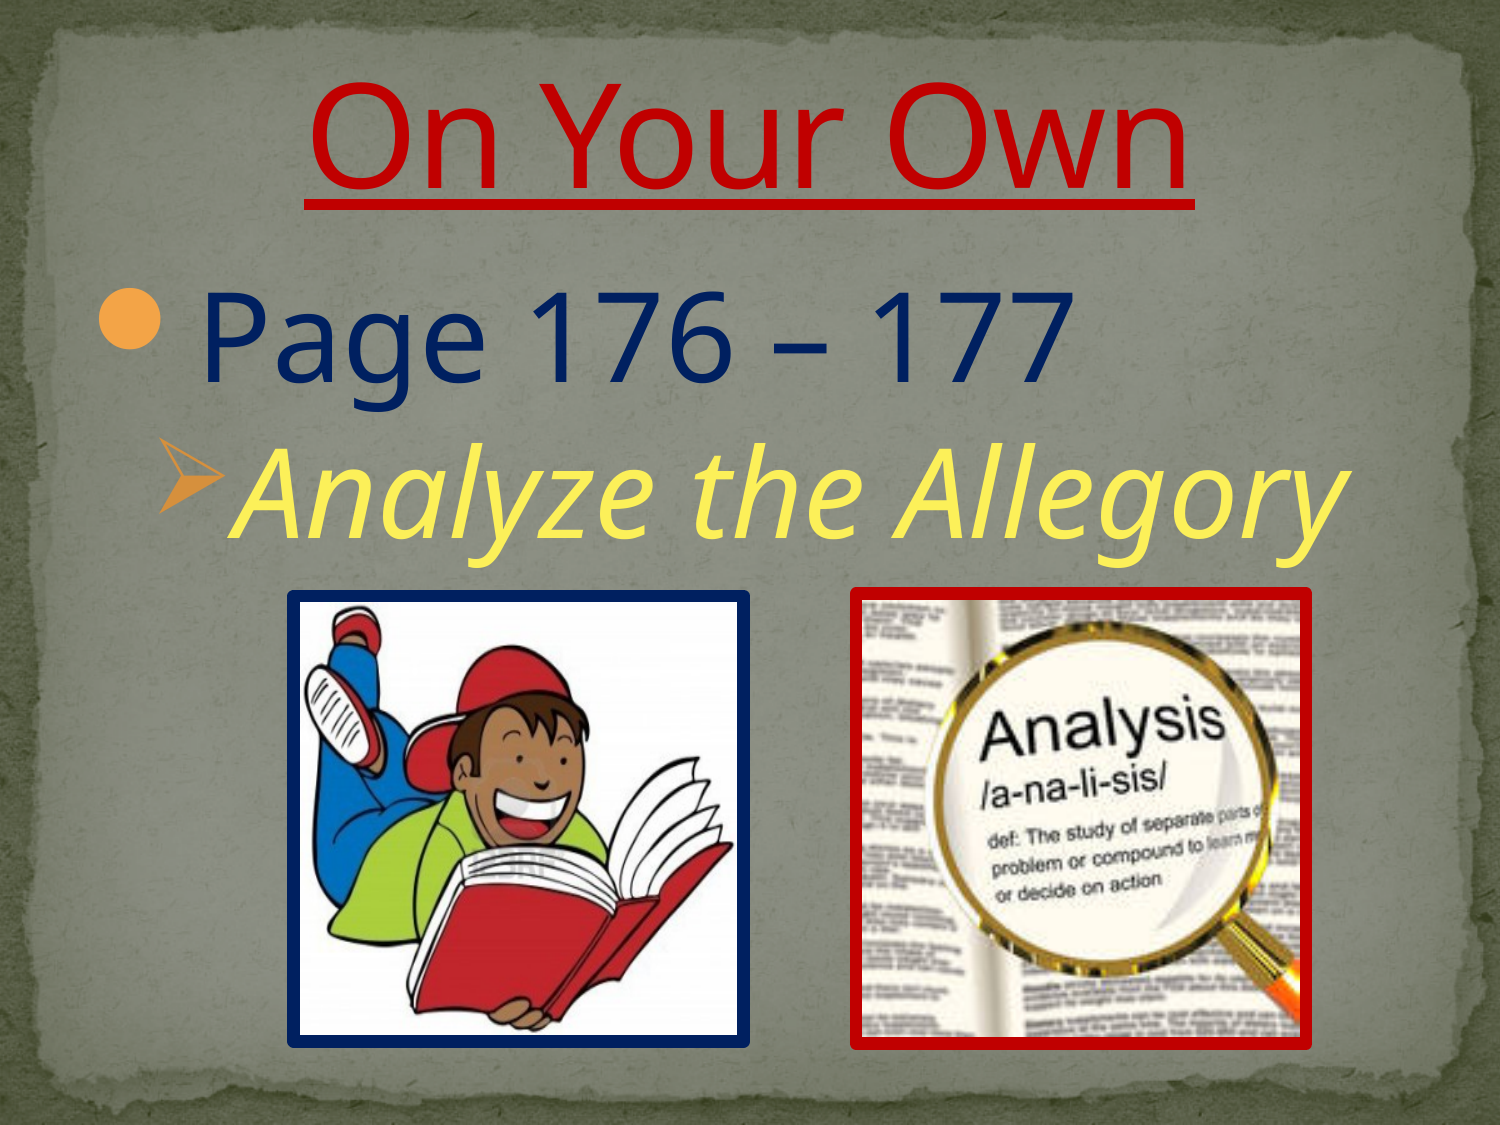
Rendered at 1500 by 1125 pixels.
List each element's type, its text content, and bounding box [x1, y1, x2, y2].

list Page 176 – 177 Analyze the Allegory [75, 249, 1425, 1000]
picture [862, 600, 1300, 1037]
picture [300, 602, 738, 1035]
title On Your Own [74, 24, 1425, 225]
